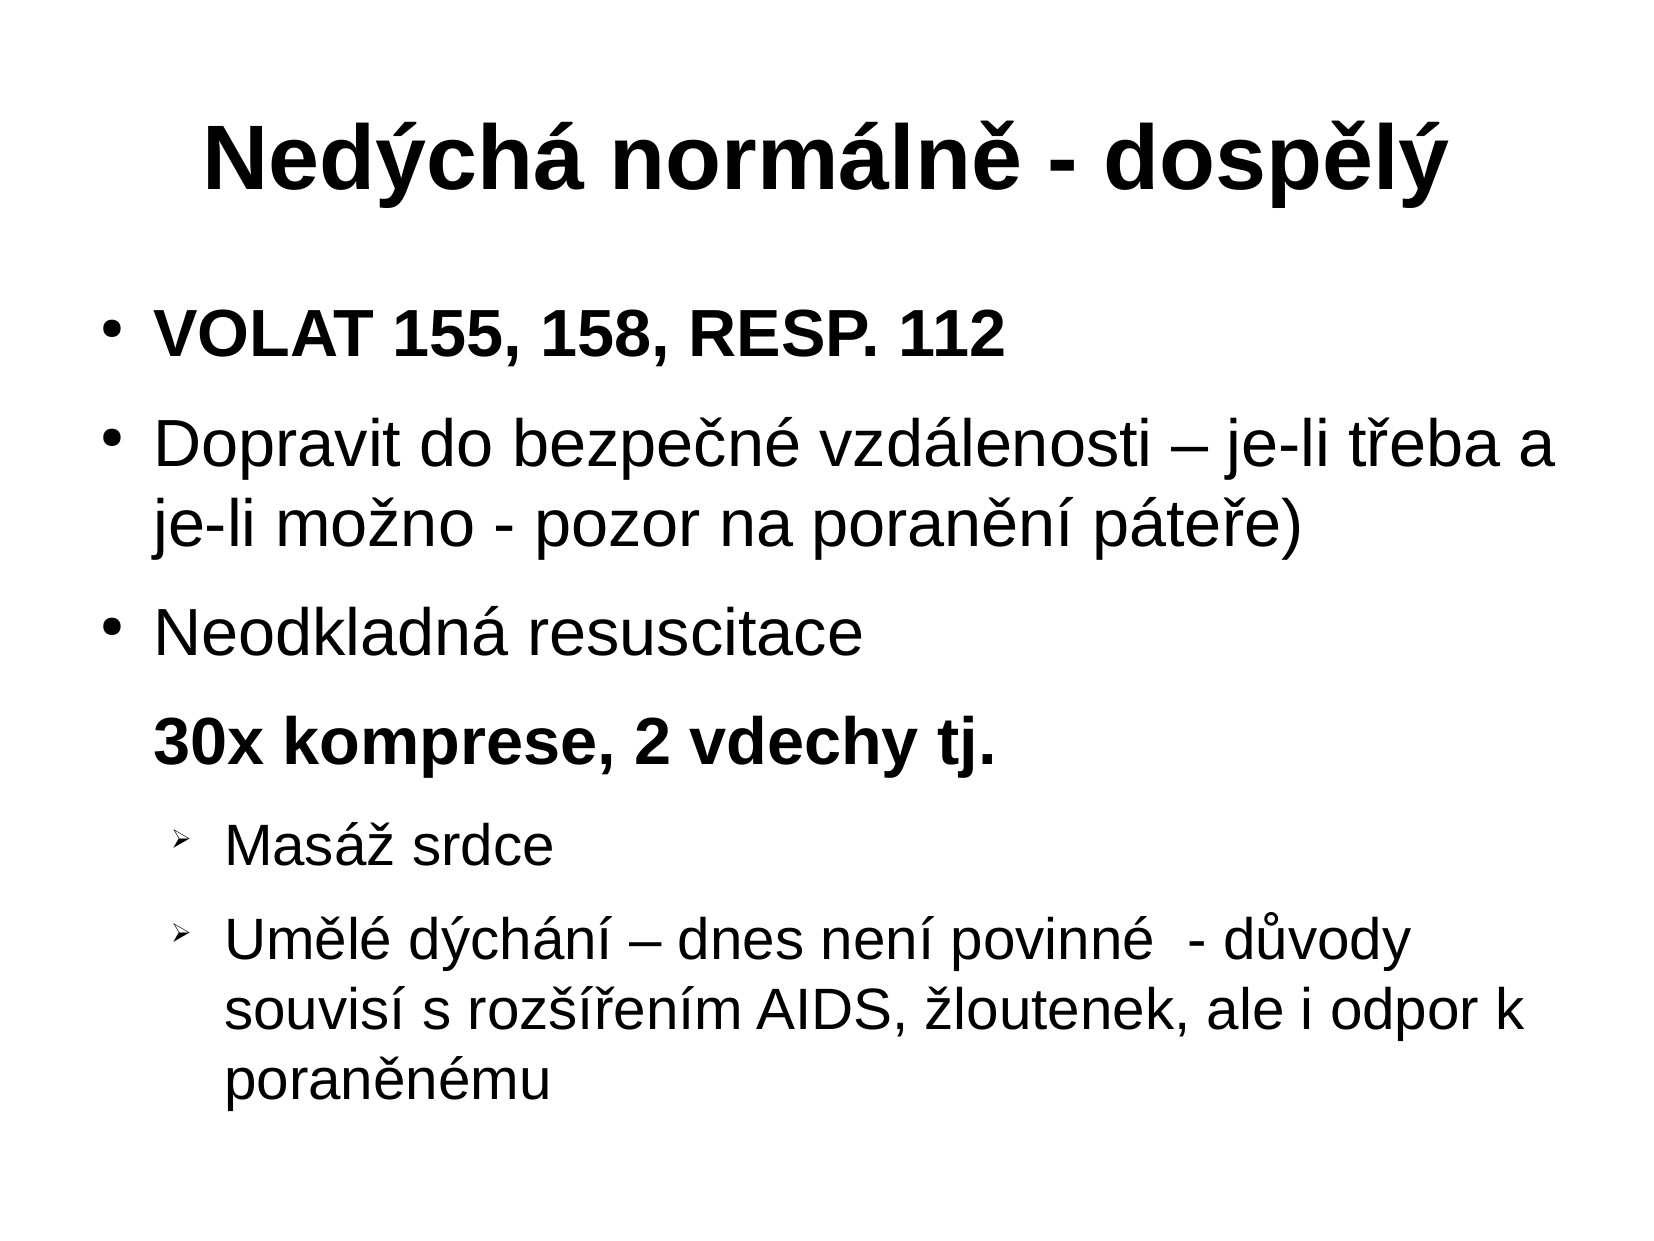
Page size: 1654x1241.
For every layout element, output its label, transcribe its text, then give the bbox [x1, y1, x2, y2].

title Nedýchá normálně - dospělý [82, 49, 1572, 257]
list VOLAT 155, 158, RESP. 112 Dopravit do bezpečné vzdálenosti – je-li třeba a je-li možno - pozor na poranění páteře) Neodkladná resuscitace 30x komprese, 2 vdechy tj. Masáž srdce Umělé dýchání – dnes není povinné - důvody souvisí s rozšířením AIDS, žloutenek, ale i odpor k poraněnému [82, 289, 1572, 1109]
